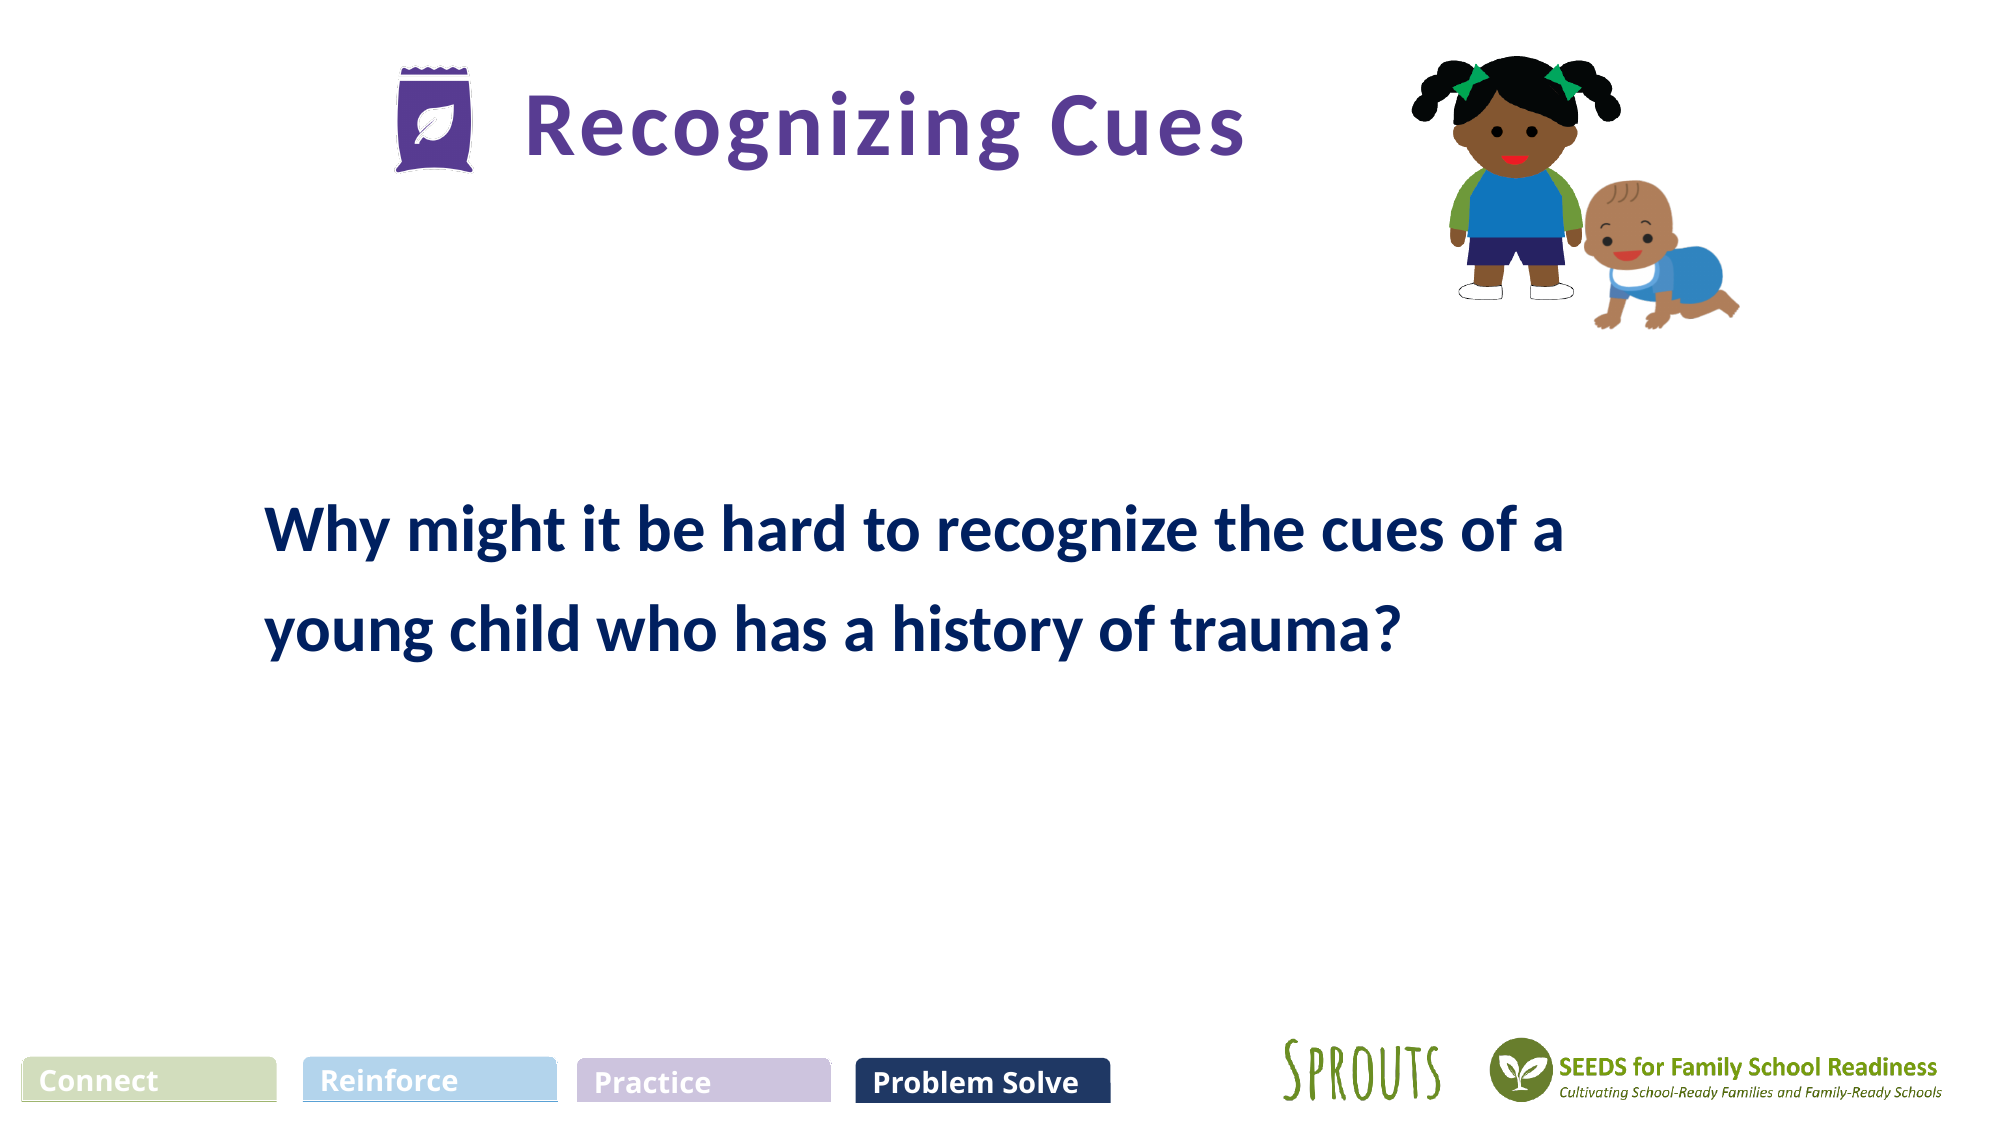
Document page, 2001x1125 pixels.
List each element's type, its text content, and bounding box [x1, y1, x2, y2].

text_box [22, 1055, 278, 1101]
text_box [576, 1057, 832, 1103]
picture [1487, 1035, 1955, 1111]
text_box [302, 1055, 558, 1101]
picture [1411, 56, 1740, 333]
picture [358, 44, 509, 195]
text_box Recognizing Cues [509, 56, 1372, 182]
picture [1271, 1027, 1453, 1118]
text_box Why might it be hard to recognize the cues of a young child who has a history of trauma? [249, 457, 1750, 673]
